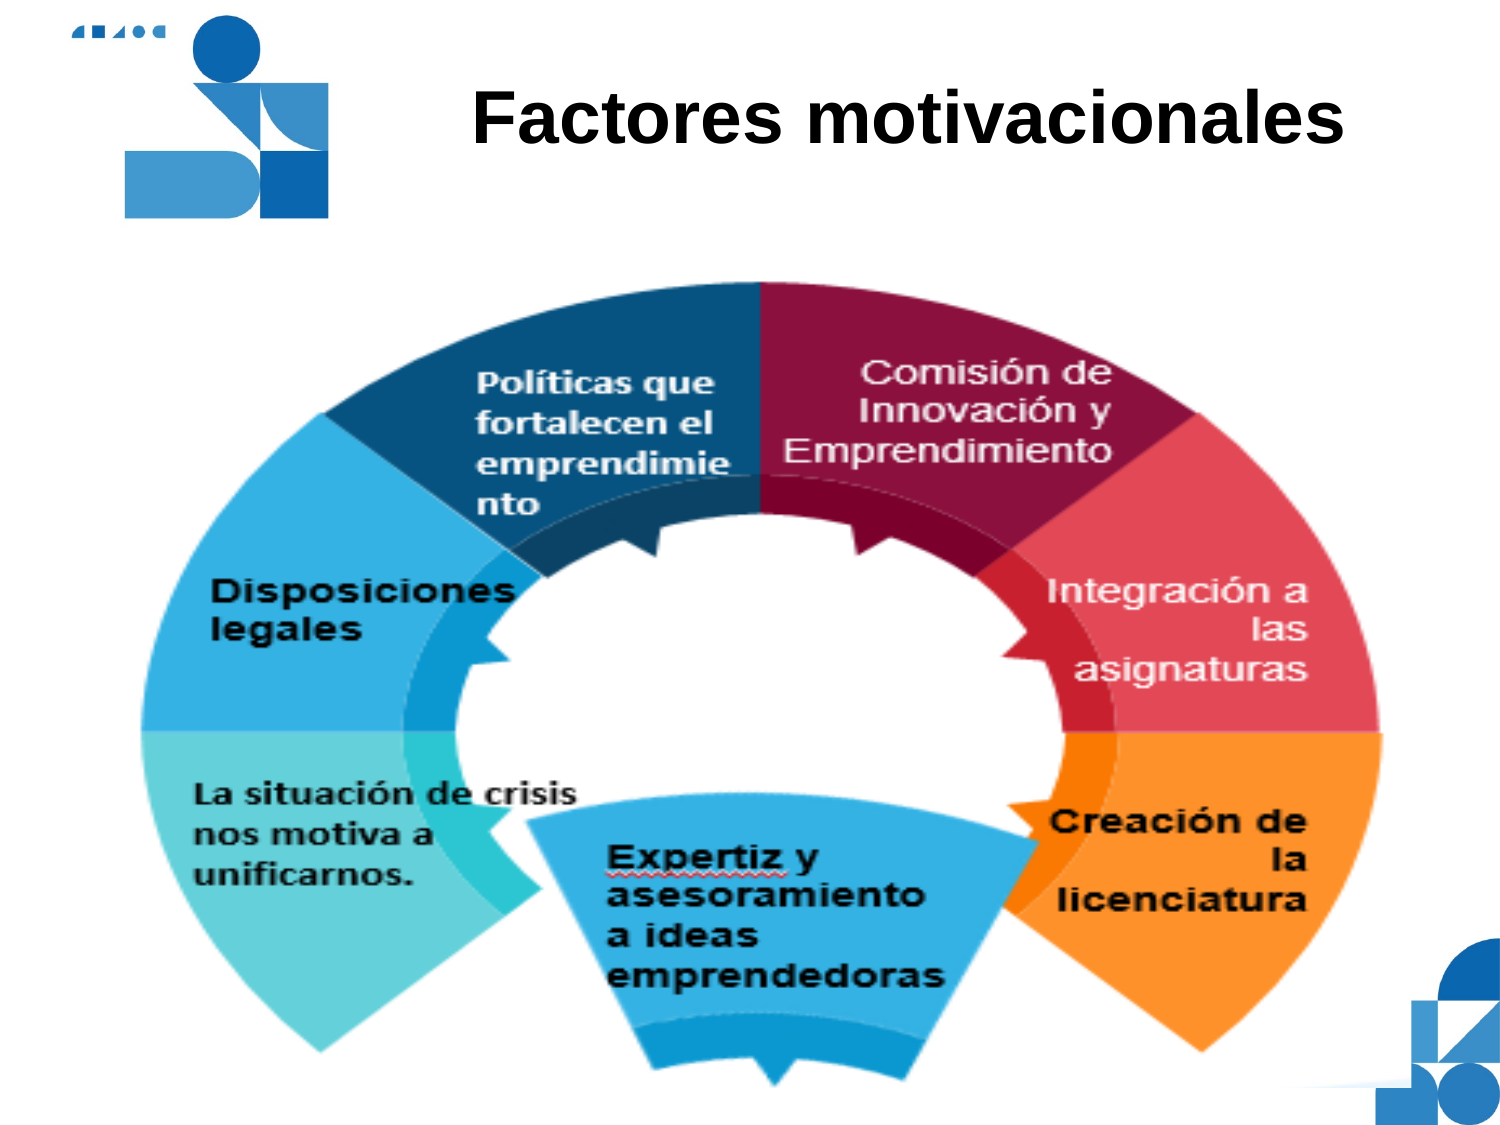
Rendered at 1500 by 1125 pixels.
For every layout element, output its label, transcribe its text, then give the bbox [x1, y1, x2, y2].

picture [0, 0, 1500, 1125]
title Factores motivacionales [383, 61, 1436, 232]
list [100, 240, 1412, 1088]
